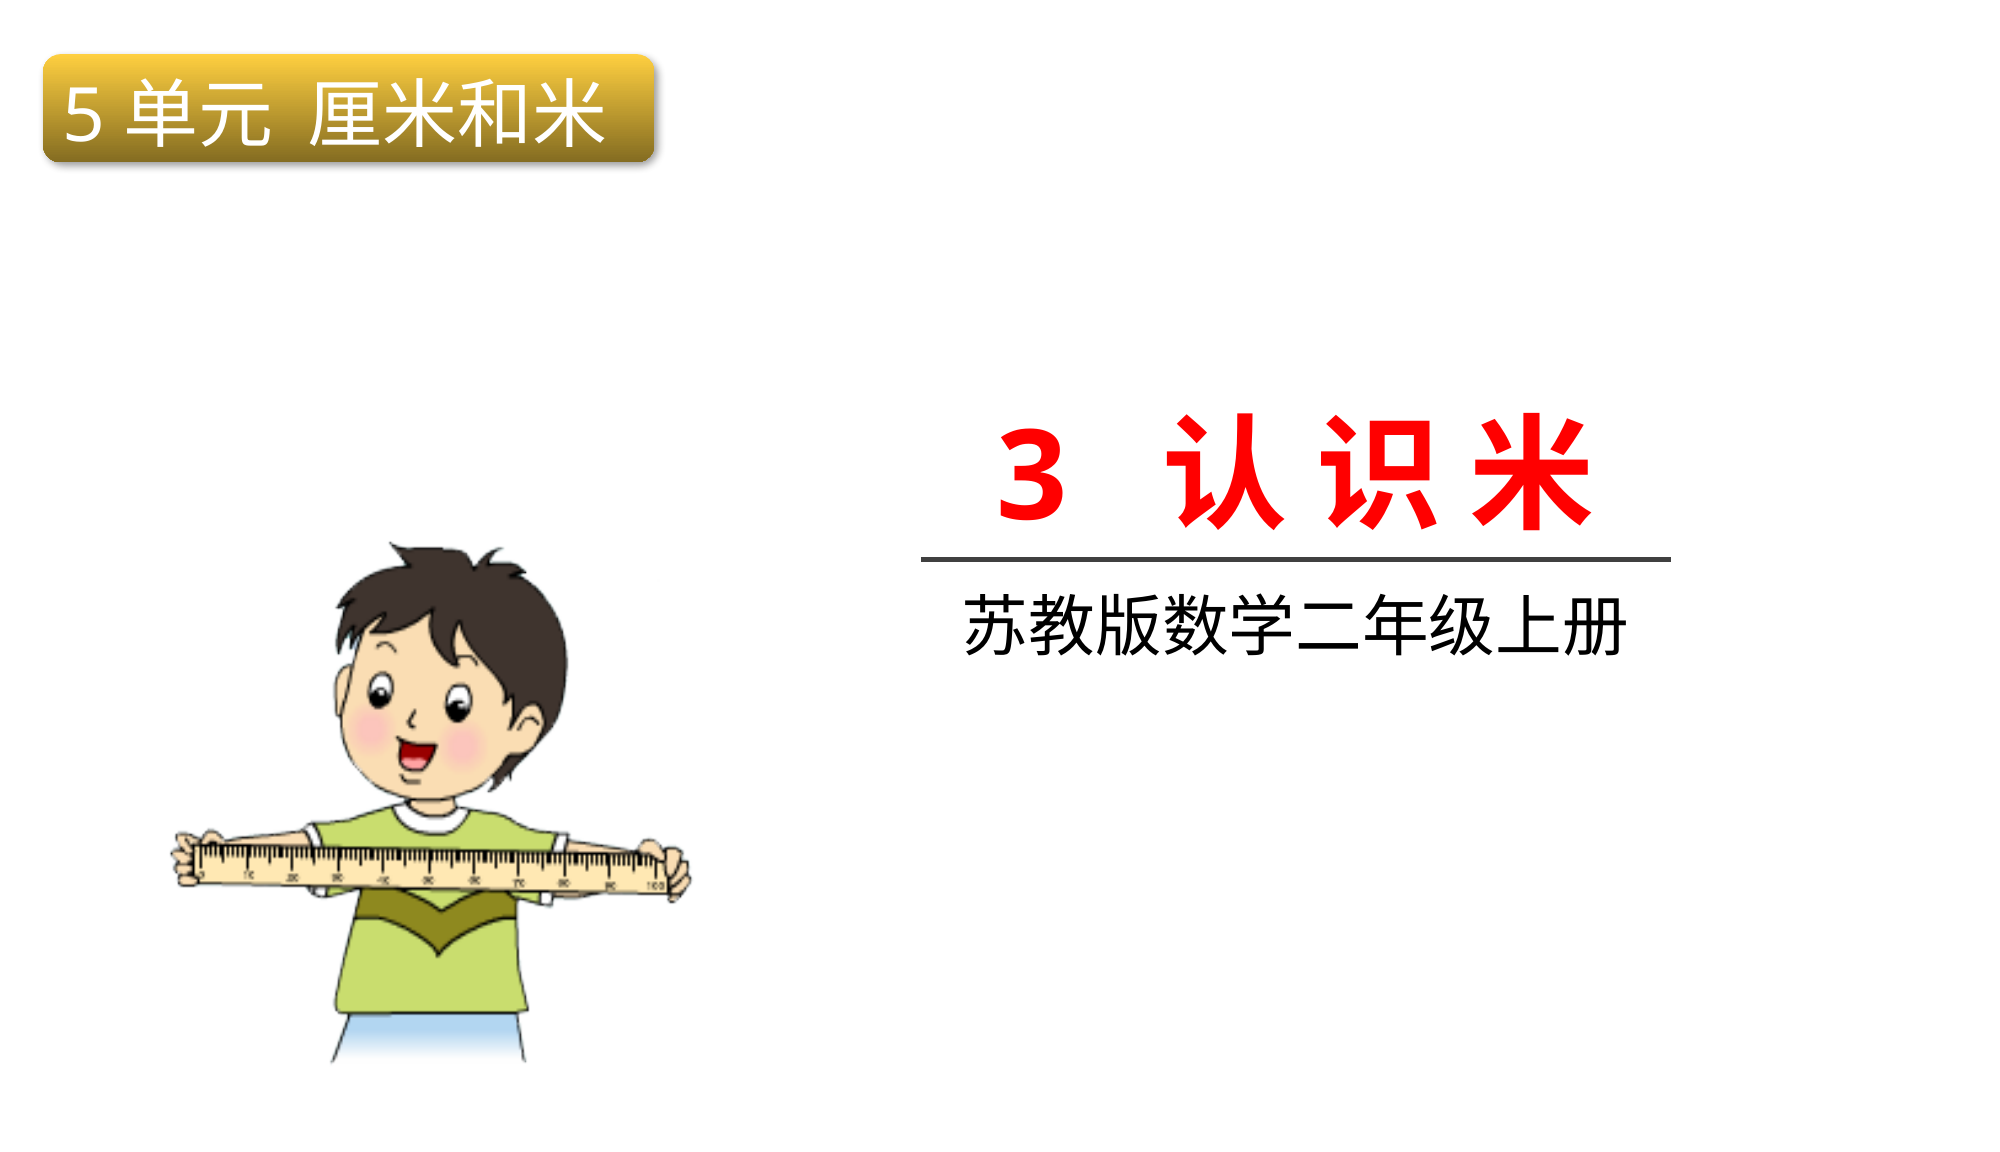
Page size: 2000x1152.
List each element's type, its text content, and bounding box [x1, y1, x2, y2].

text_box 苏教版数学二年级上册 [920, 575, 1671, 671]
picture [161, 518, 707, 1080]
text_box 3 认 识 米 [930, 396, 1663, 543]
text_box 5单元 厘米和米 [42, 54, 655, 163]
